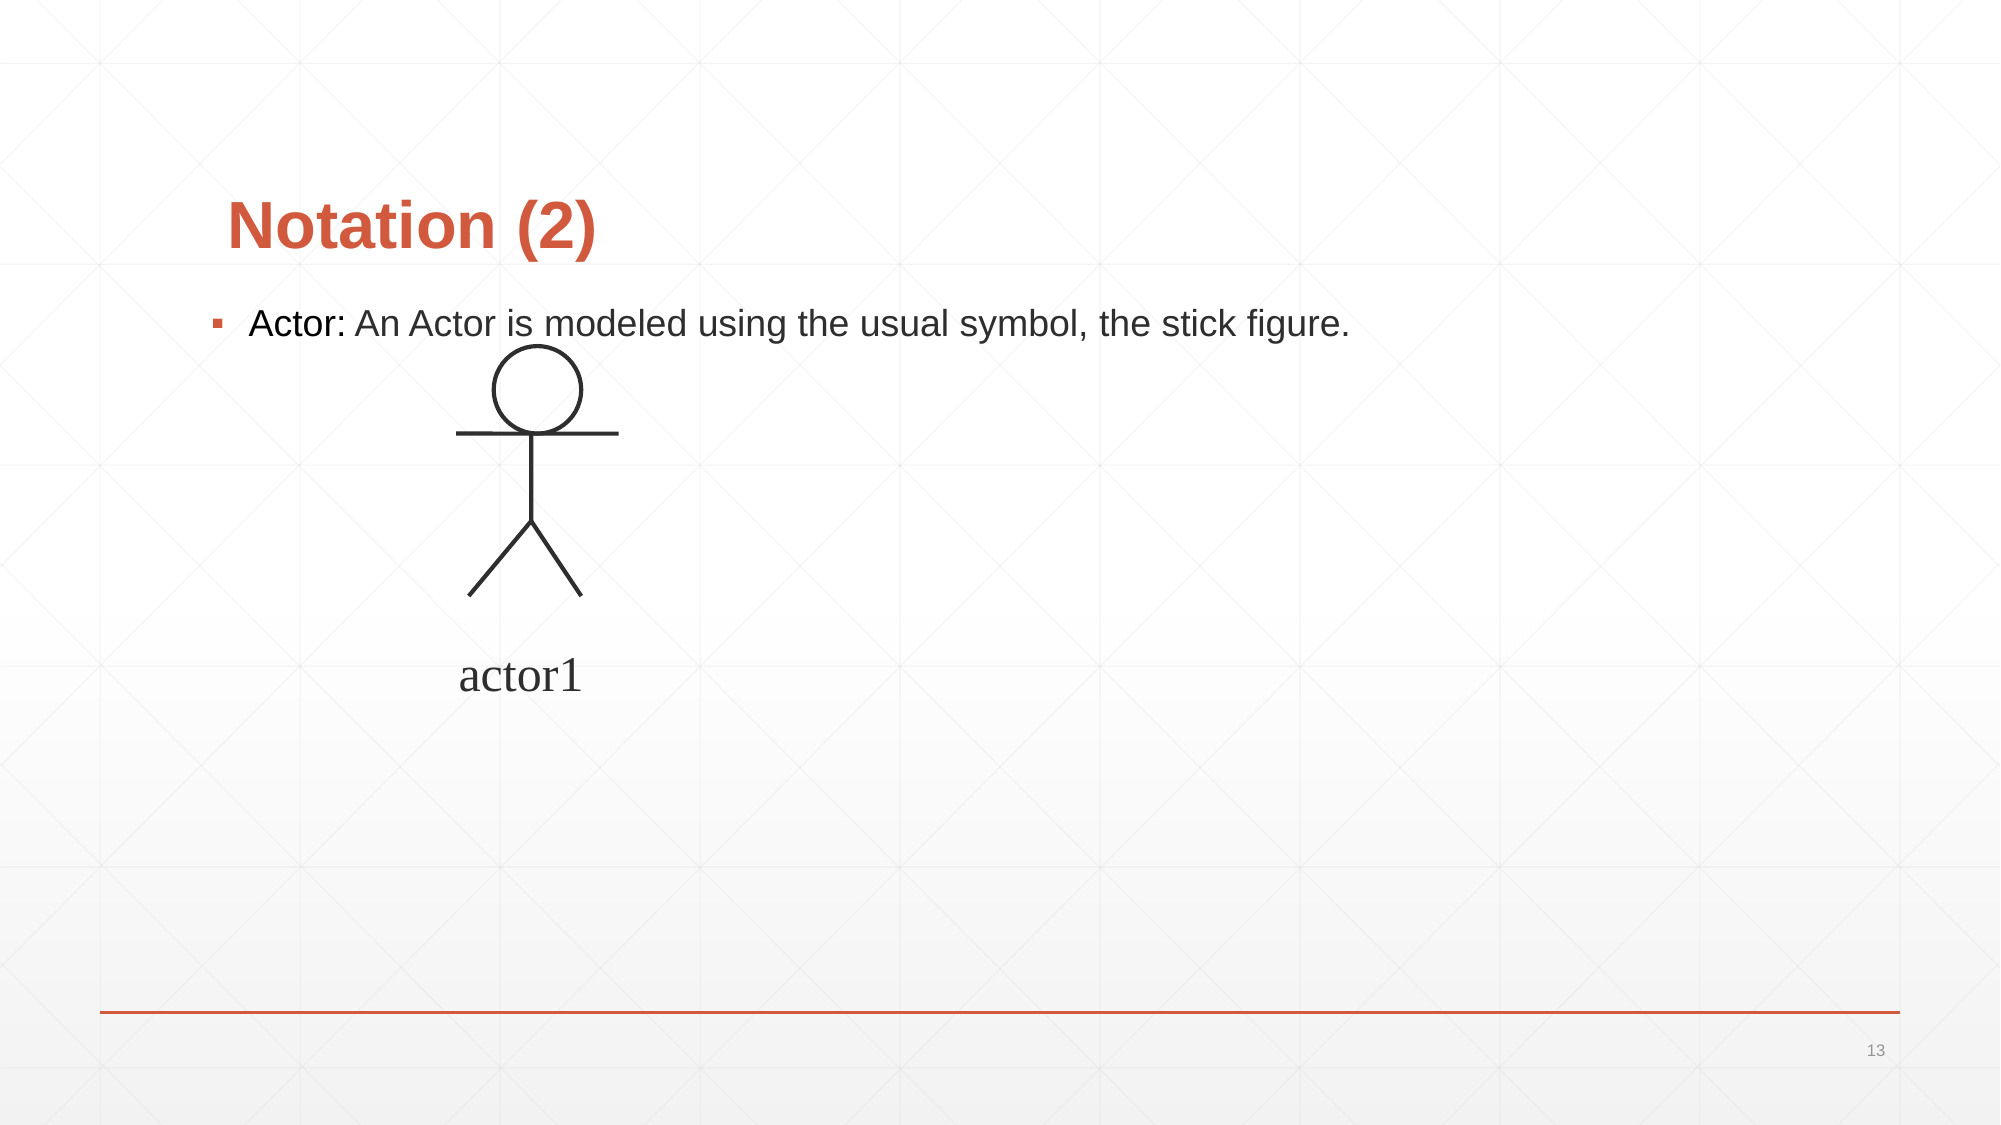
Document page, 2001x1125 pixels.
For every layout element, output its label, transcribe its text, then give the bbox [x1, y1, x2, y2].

title Notation (2) [212, 82, 1788, 271]
text_box actor1 [443, 633, 619, 709]
slide_number 13 [1749, 1031, 1901, 1069]
text_box [493, 346, 582, 433]
list Actor: An Actor is modeled using the usual symbol, the stick figure. [195, 296, 1788, 950]
